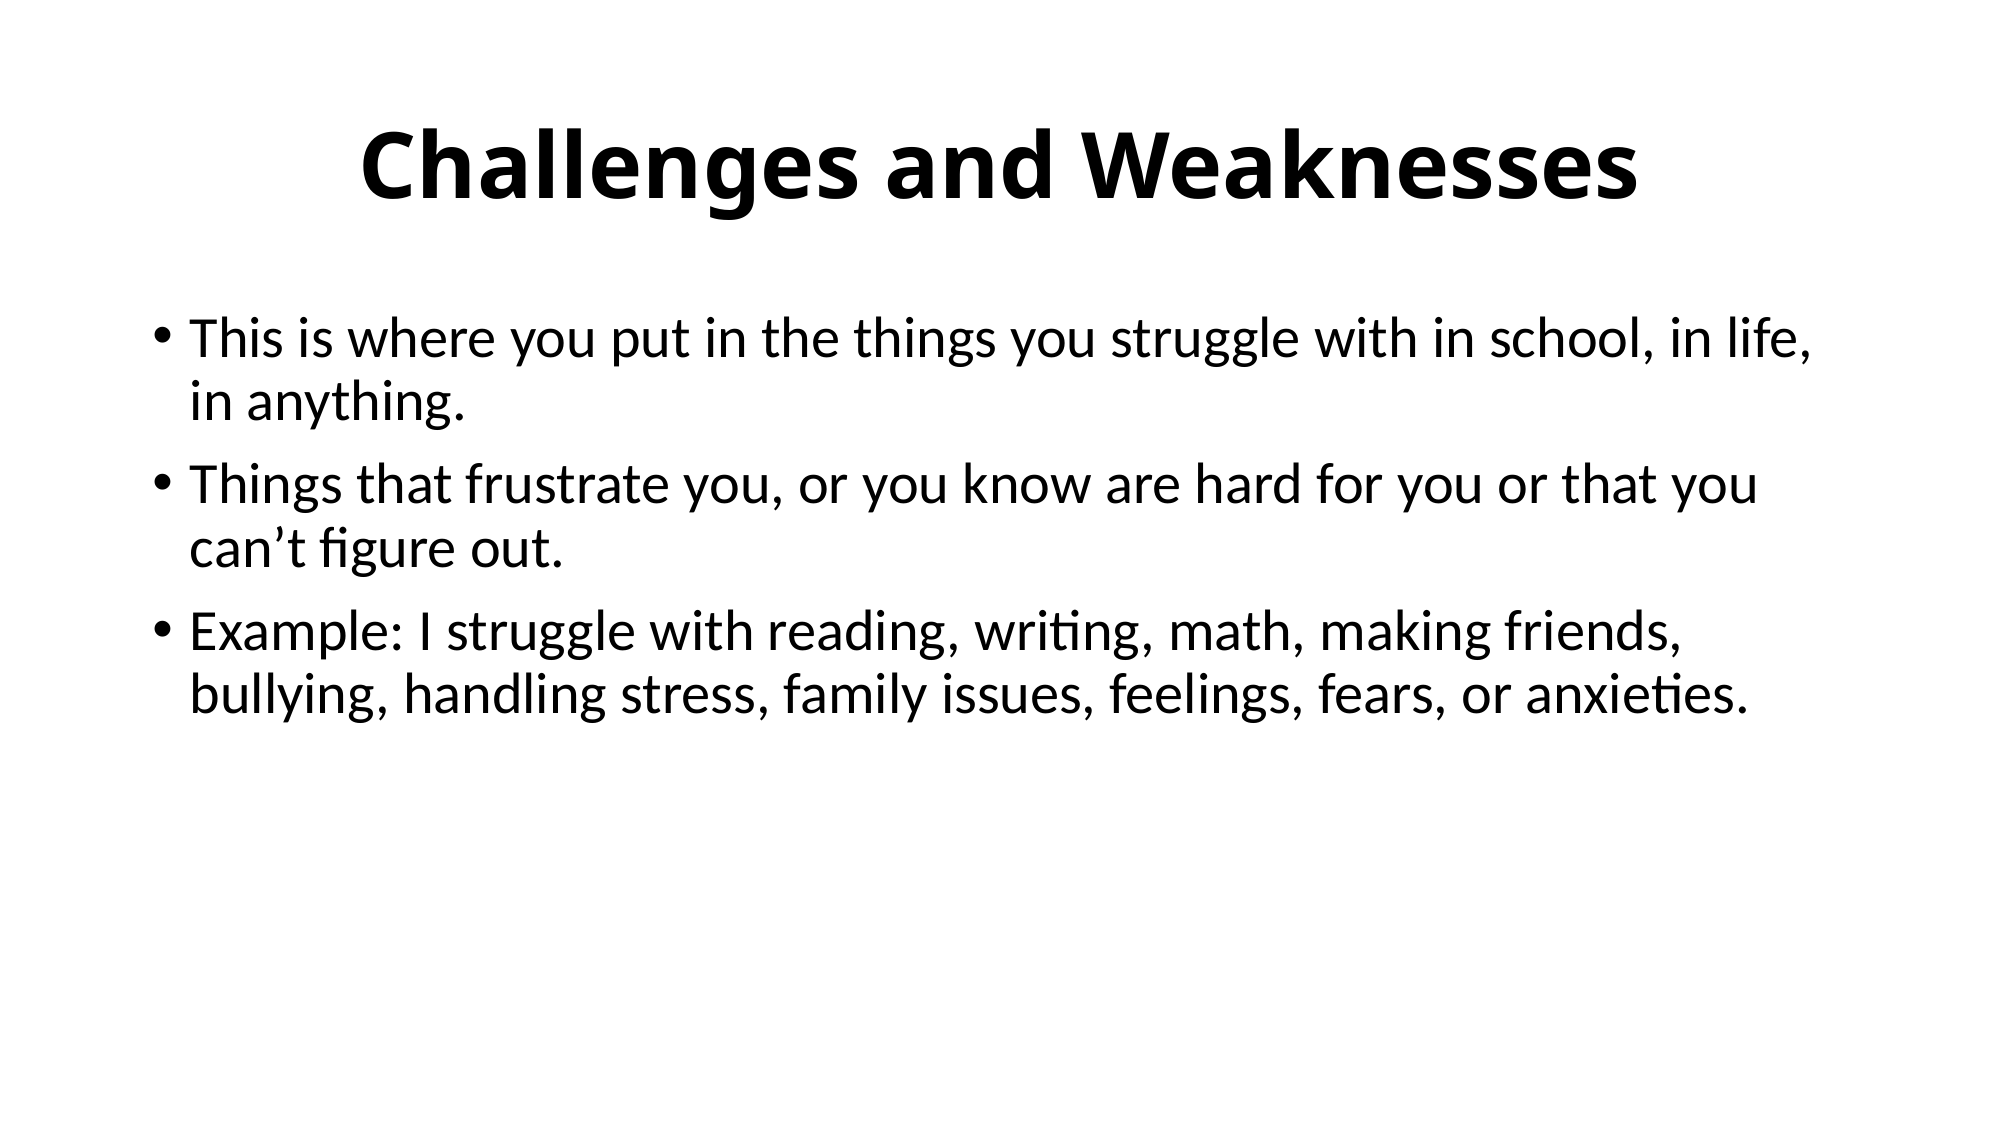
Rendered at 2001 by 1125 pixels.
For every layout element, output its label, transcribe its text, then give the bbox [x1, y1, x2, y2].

title Challenges and Weaknesses [137, 59, 1863, 278]
list This is where you put in the things you struggle with in school, in life, in anything. Things that frustrate you, or you know are hard for you or that you can’t figure out. Example: I struggle with reading, writing, math, making friends, bullying, handling stress, family issues, feelings, fears, or anxieties. [137, 299, 1863, 1014]
